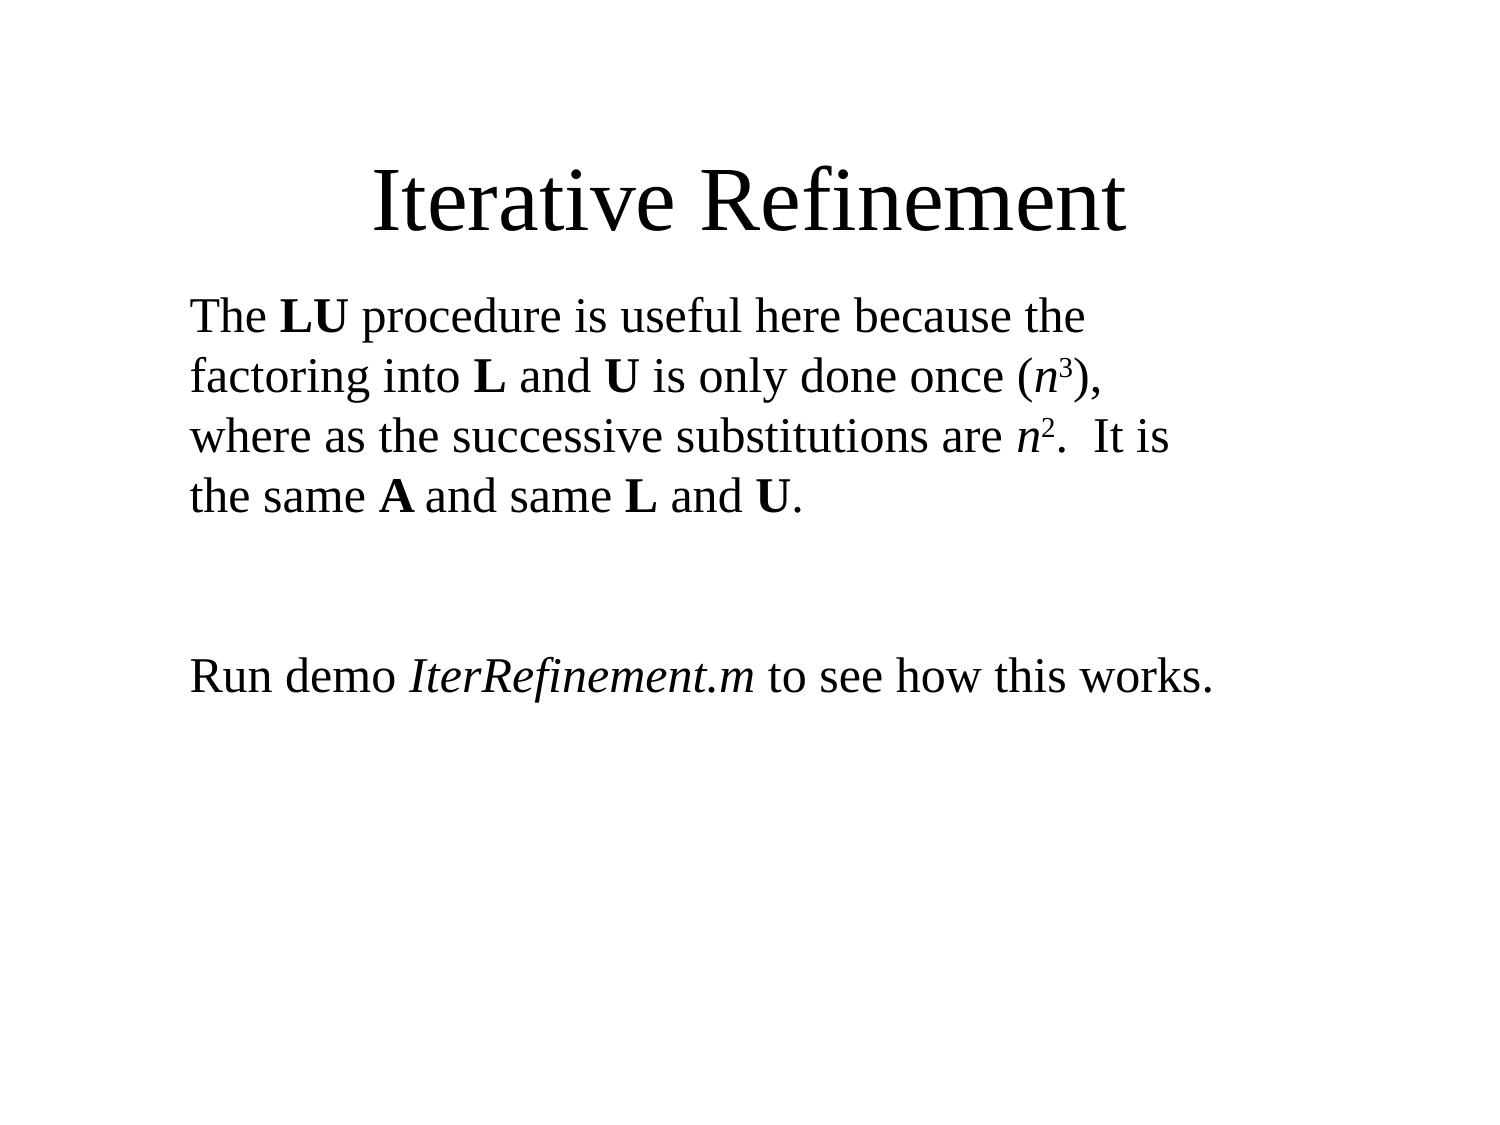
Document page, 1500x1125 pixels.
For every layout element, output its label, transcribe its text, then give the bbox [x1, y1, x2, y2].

title Iterative Refinement [112, 99, 1388, 288]
text_box The LU procedure is useful here because the factoring into L and U is only done once (n3), where as the successive substitutions are n2. It is the same A and same L and U. Run demo IterRefinement.m to see how this works. [174, 274, 1238, 710]
